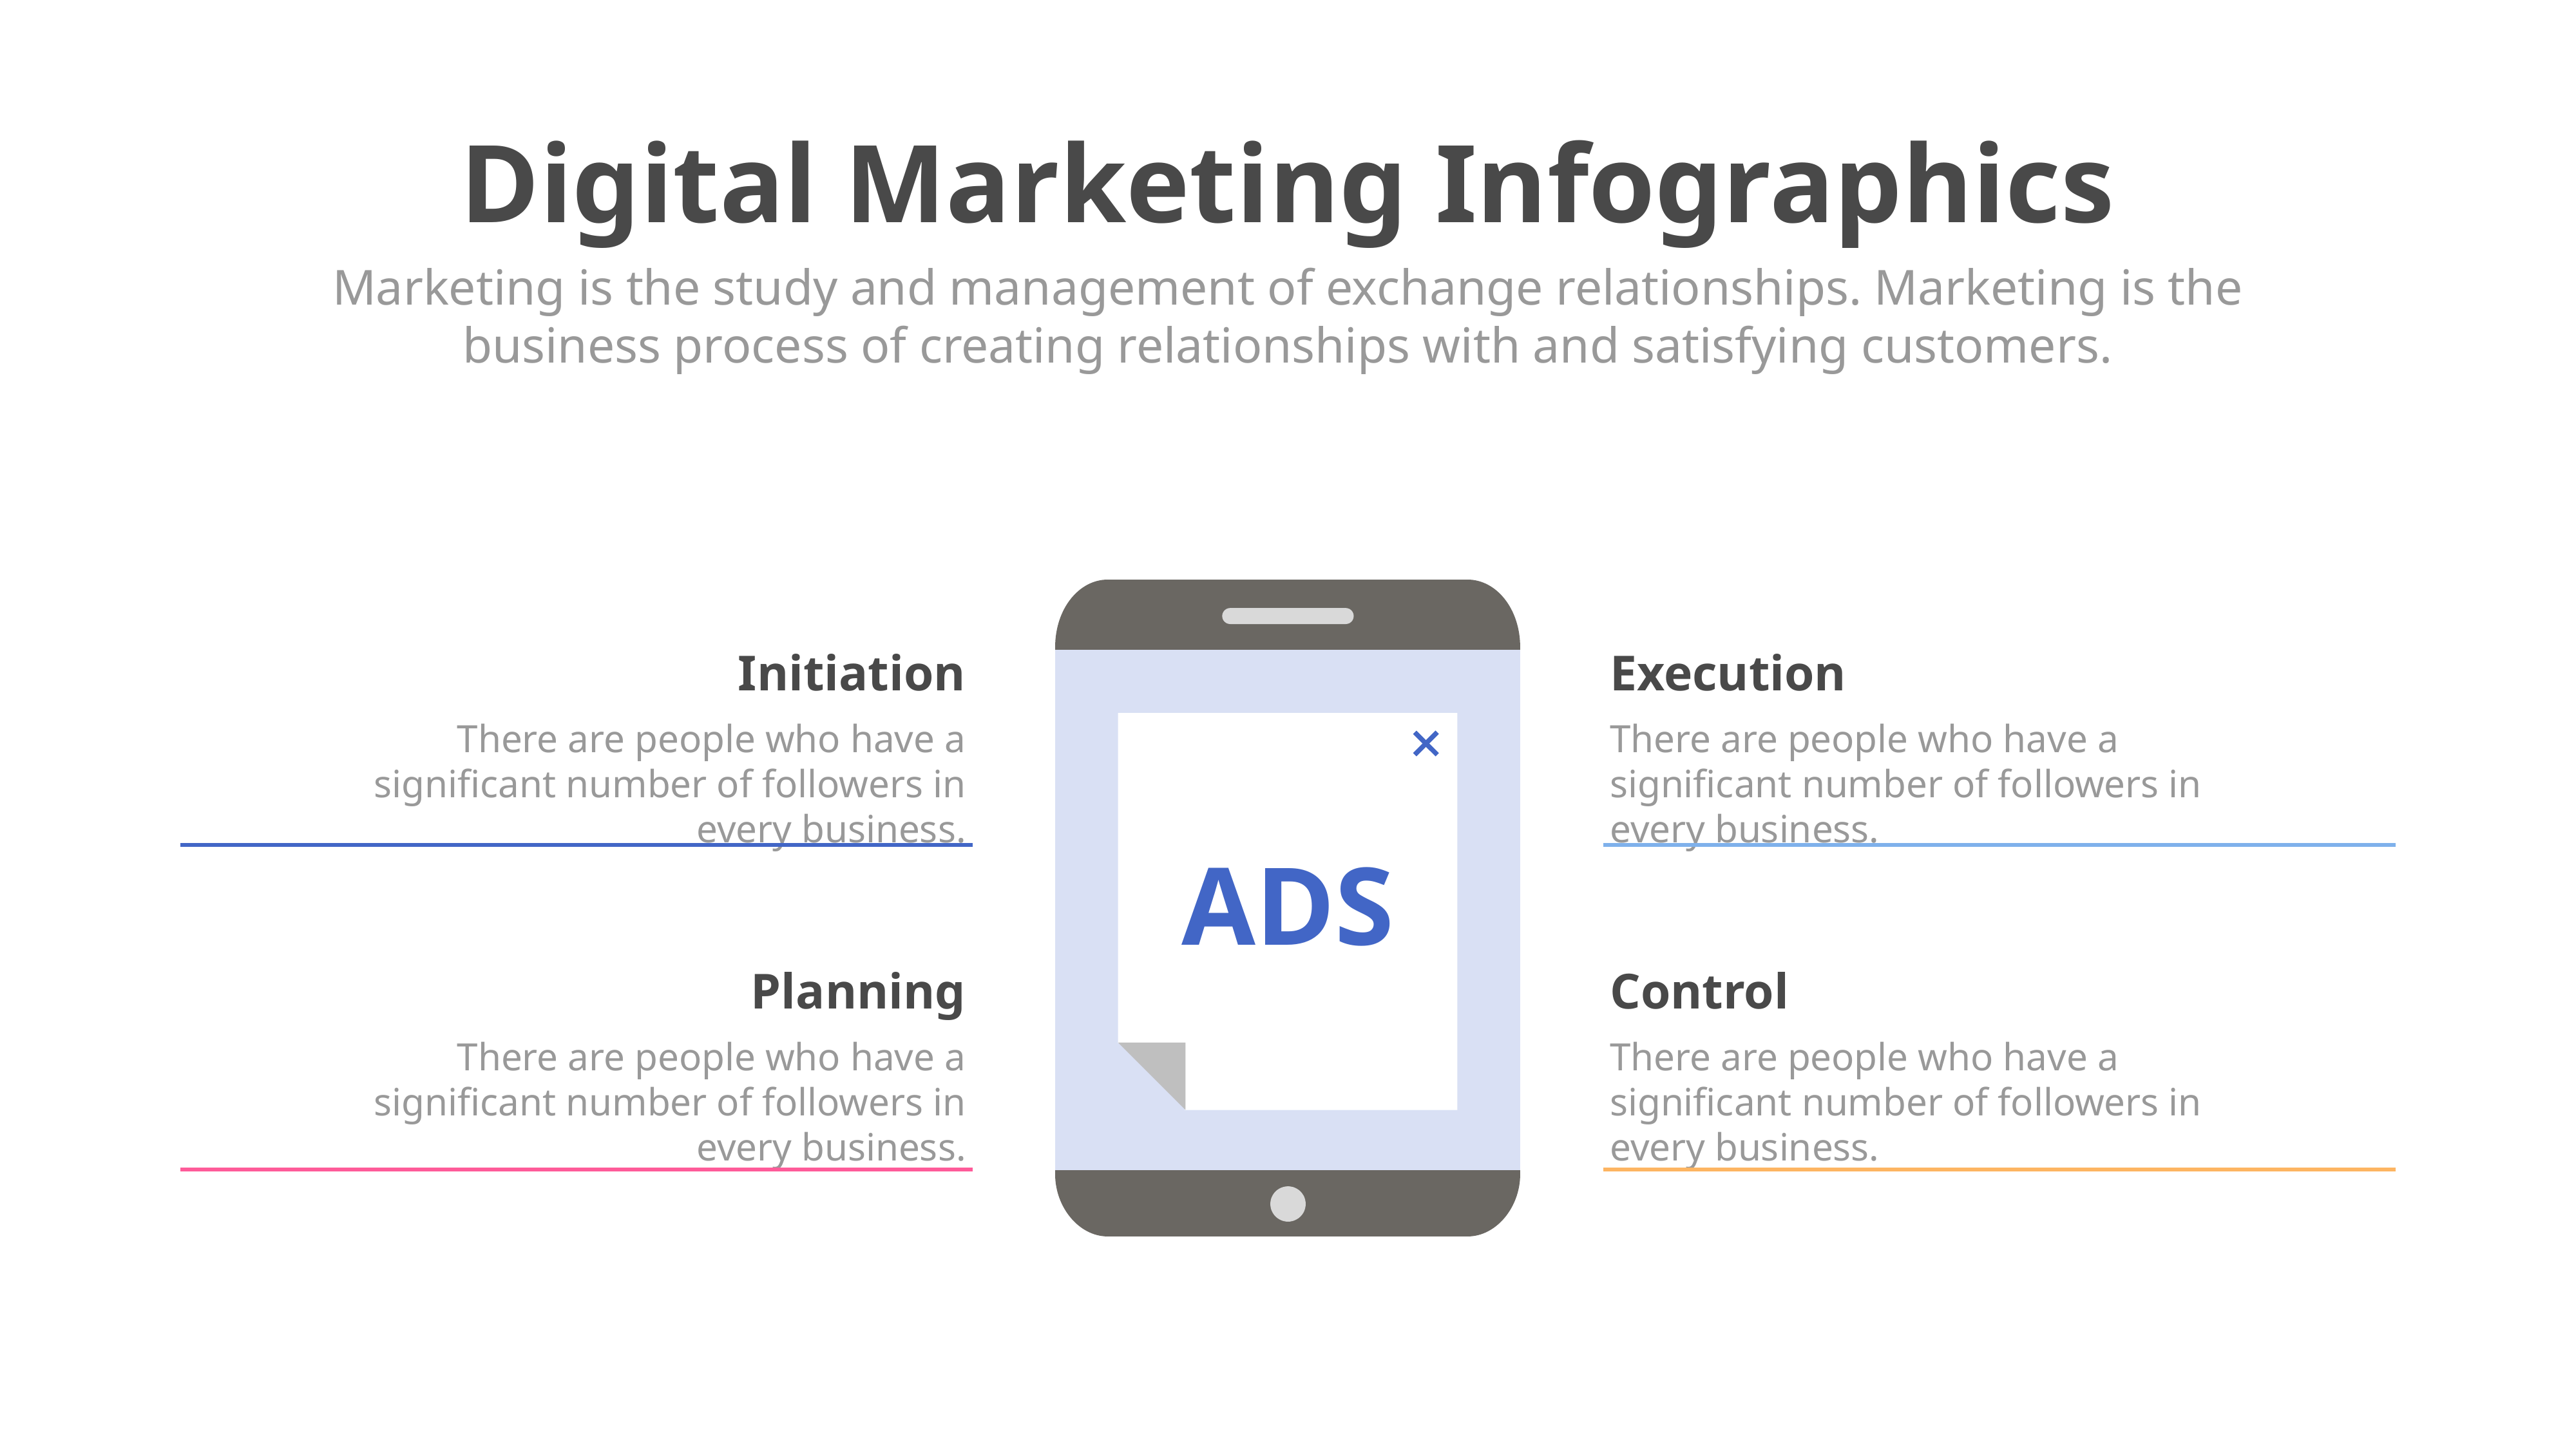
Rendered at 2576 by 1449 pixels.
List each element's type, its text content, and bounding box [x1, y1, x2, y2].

text_box Initiation [487, 638, 976, 706]
text_box Execution [1600, 638, 2089, 706]
text_box ADS [1137, 833, 1439, 971]
text_box There are people who have a significant number of followers in every business. [1600, 710, 2283, 855]
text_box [1409, 727, 1442, 760]
text_box Digital Marketing Infographics [450, 110, 2125, 249]
text_box [1118, 1042, 1186, 1110]
text_box There are people who have a significant number of followers in every business. [293, 1028, 976, 1173]
text_box [1221, 607, 1355, 625]
text_box [1055, 1171, 1520, 1236]
text_box [1055, 650, 1520, 1171]
text_box Control [1600, 956, 2089, 1024]
text_box Marketing is the study and management of exchange relationships. Marketing is the business process of creating relationships with and satisfying customers. [281, 251, 2295, 377]
text_box There are people who have a significant number of followers in every business. [1600, 1028, 2283, 1173]
text_box [1055, 580, 1520, 650]
text_box [1118, 713, 1458, 1110]
text_box There are people who have a significant number of followers in every business. [293, 710, 976, 855]
text_box [1270, 1186, 1306, 1223]
text_box Planning [487, 956, 976, 1024]
